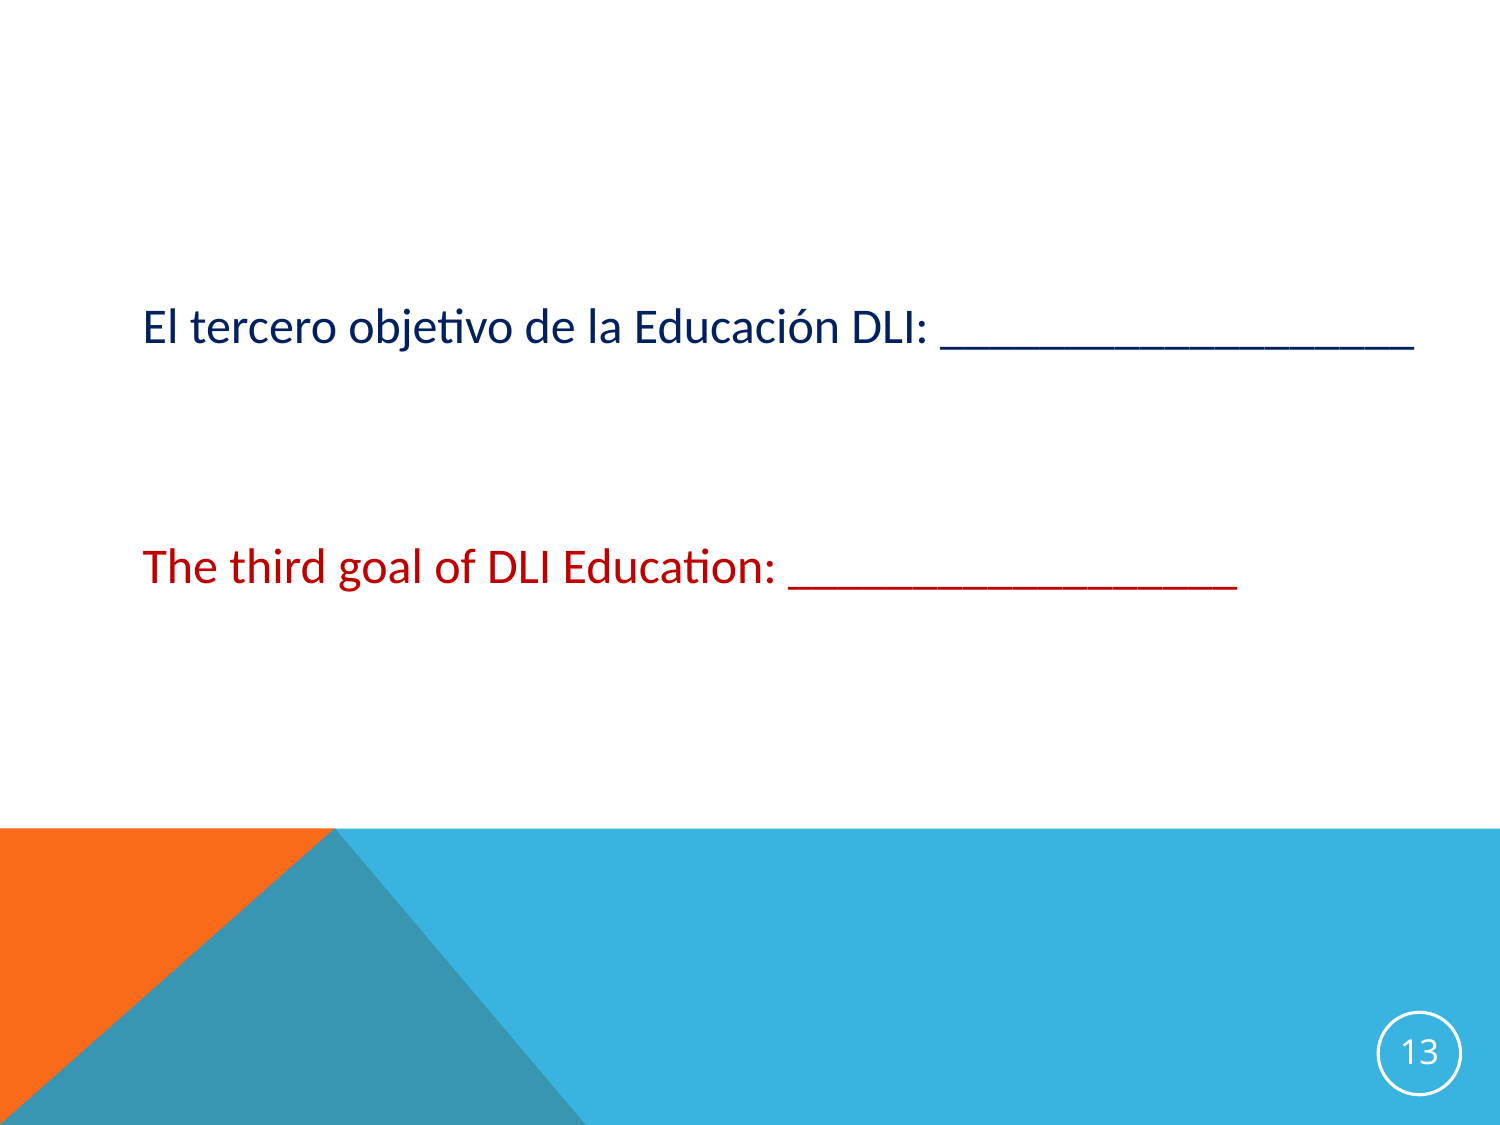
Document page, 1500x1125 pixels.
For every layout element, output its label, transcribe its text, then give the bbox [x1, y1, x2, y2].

text_box El tercero objetivo de la Educación DLI: ___________________ The third goal of DLI Education: __________________ [127, 286, 1434, 602]
slide_number 13 [1376, 1010, 1463, 1097]
